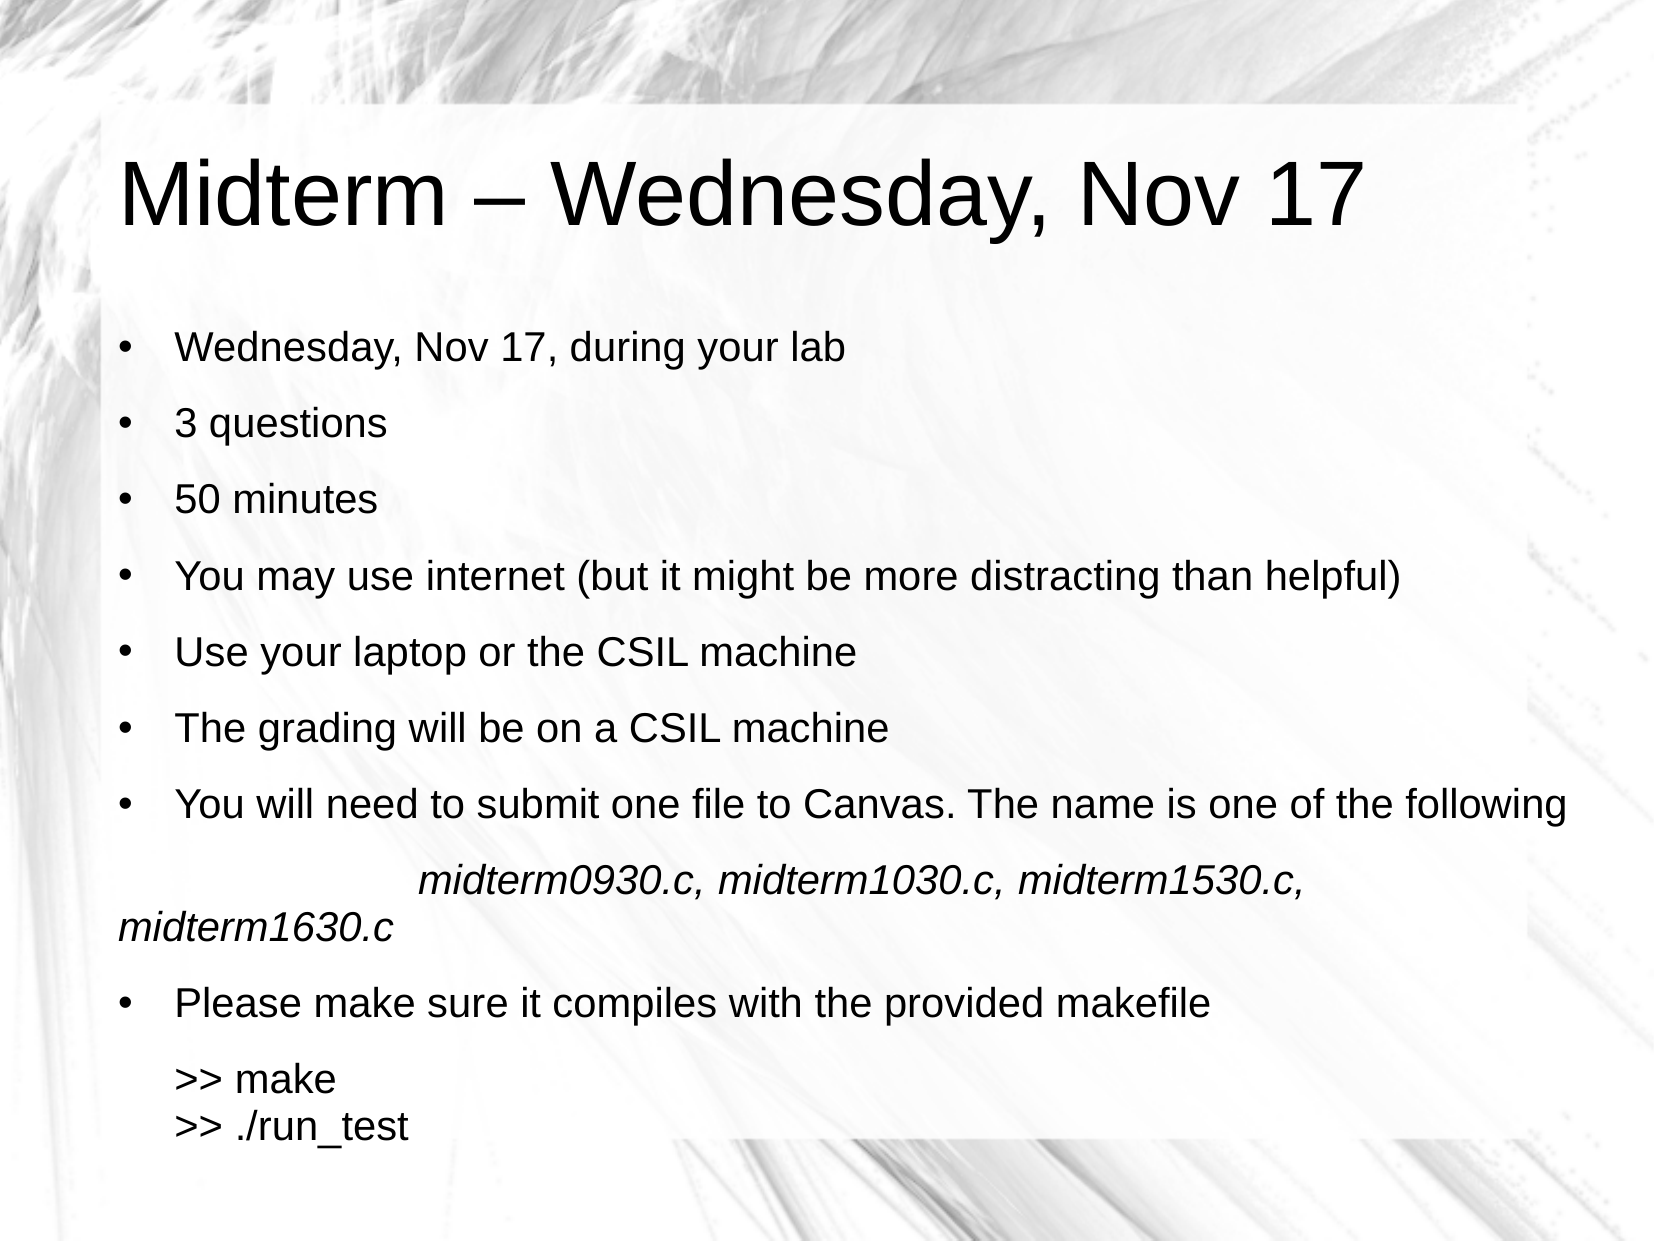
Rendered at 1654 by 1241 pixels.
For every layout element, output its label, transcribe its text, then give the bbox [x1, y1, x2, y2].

picture [0, 0, 1654, 1241]
list Wednesday, Nov 17, during your lab 3 questions 50 minutes You may use internet (but it might be more distracting than helpful) Use your laptop or the CSIL machine The grading will be on a CSIL machine You will need to submit one file to Canvas. The name is one of the following midterm0930.c, midterm1030.c, midterm1530.c, midterm1630.c Please make sure it compiles with the provided makefile >> make >> ./run_test [118, 319, 1571, 1102]
title Midterm – Wednesday, Nov 17 [118, 112, 1504, 278]
